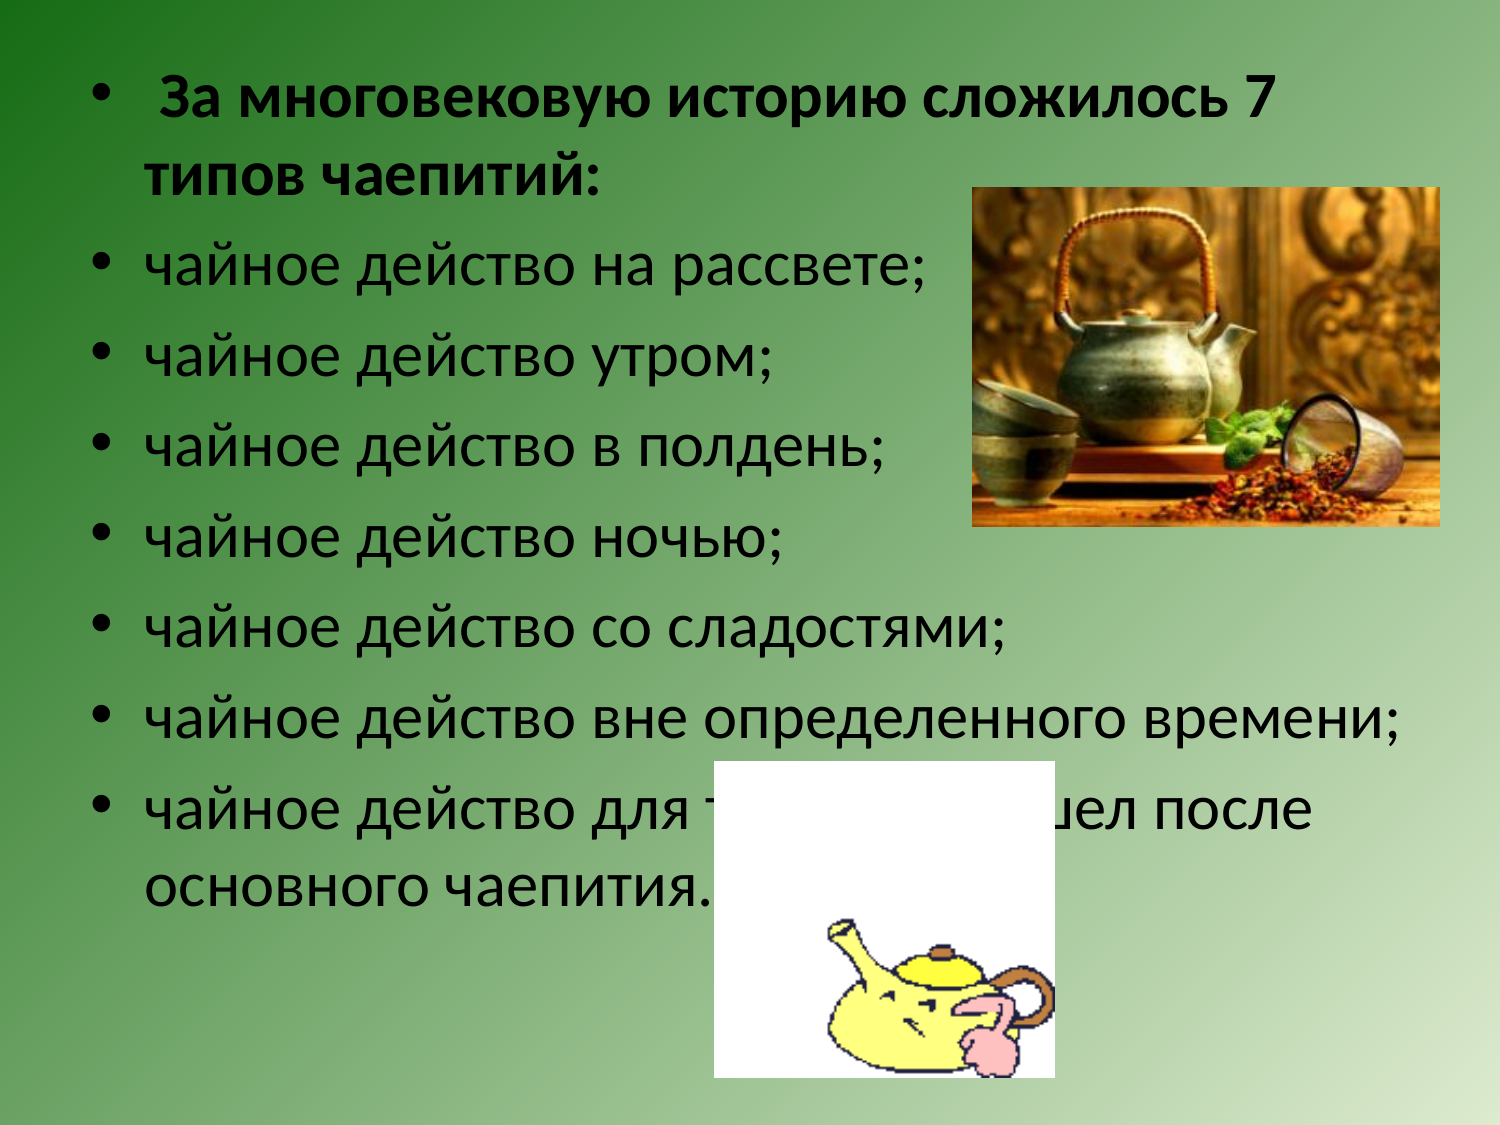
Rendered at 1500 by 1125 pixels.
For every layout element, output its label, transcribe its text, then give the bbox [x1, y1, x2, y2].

list За многовековую историю сложилось 7 типов чаепитий: чайное действо на рассвете; чайное действо утром; чайное действо в полдень; чайное действо ночью; чайное действо со сладостями; чайное действо вне определенного времени; чайное действо для тех, кто пришел после основного чаепития. [75, 45, 1425, 1005]
picture [972, 187, 1441, 527]
picture [714, 761, 1055, 1079]
